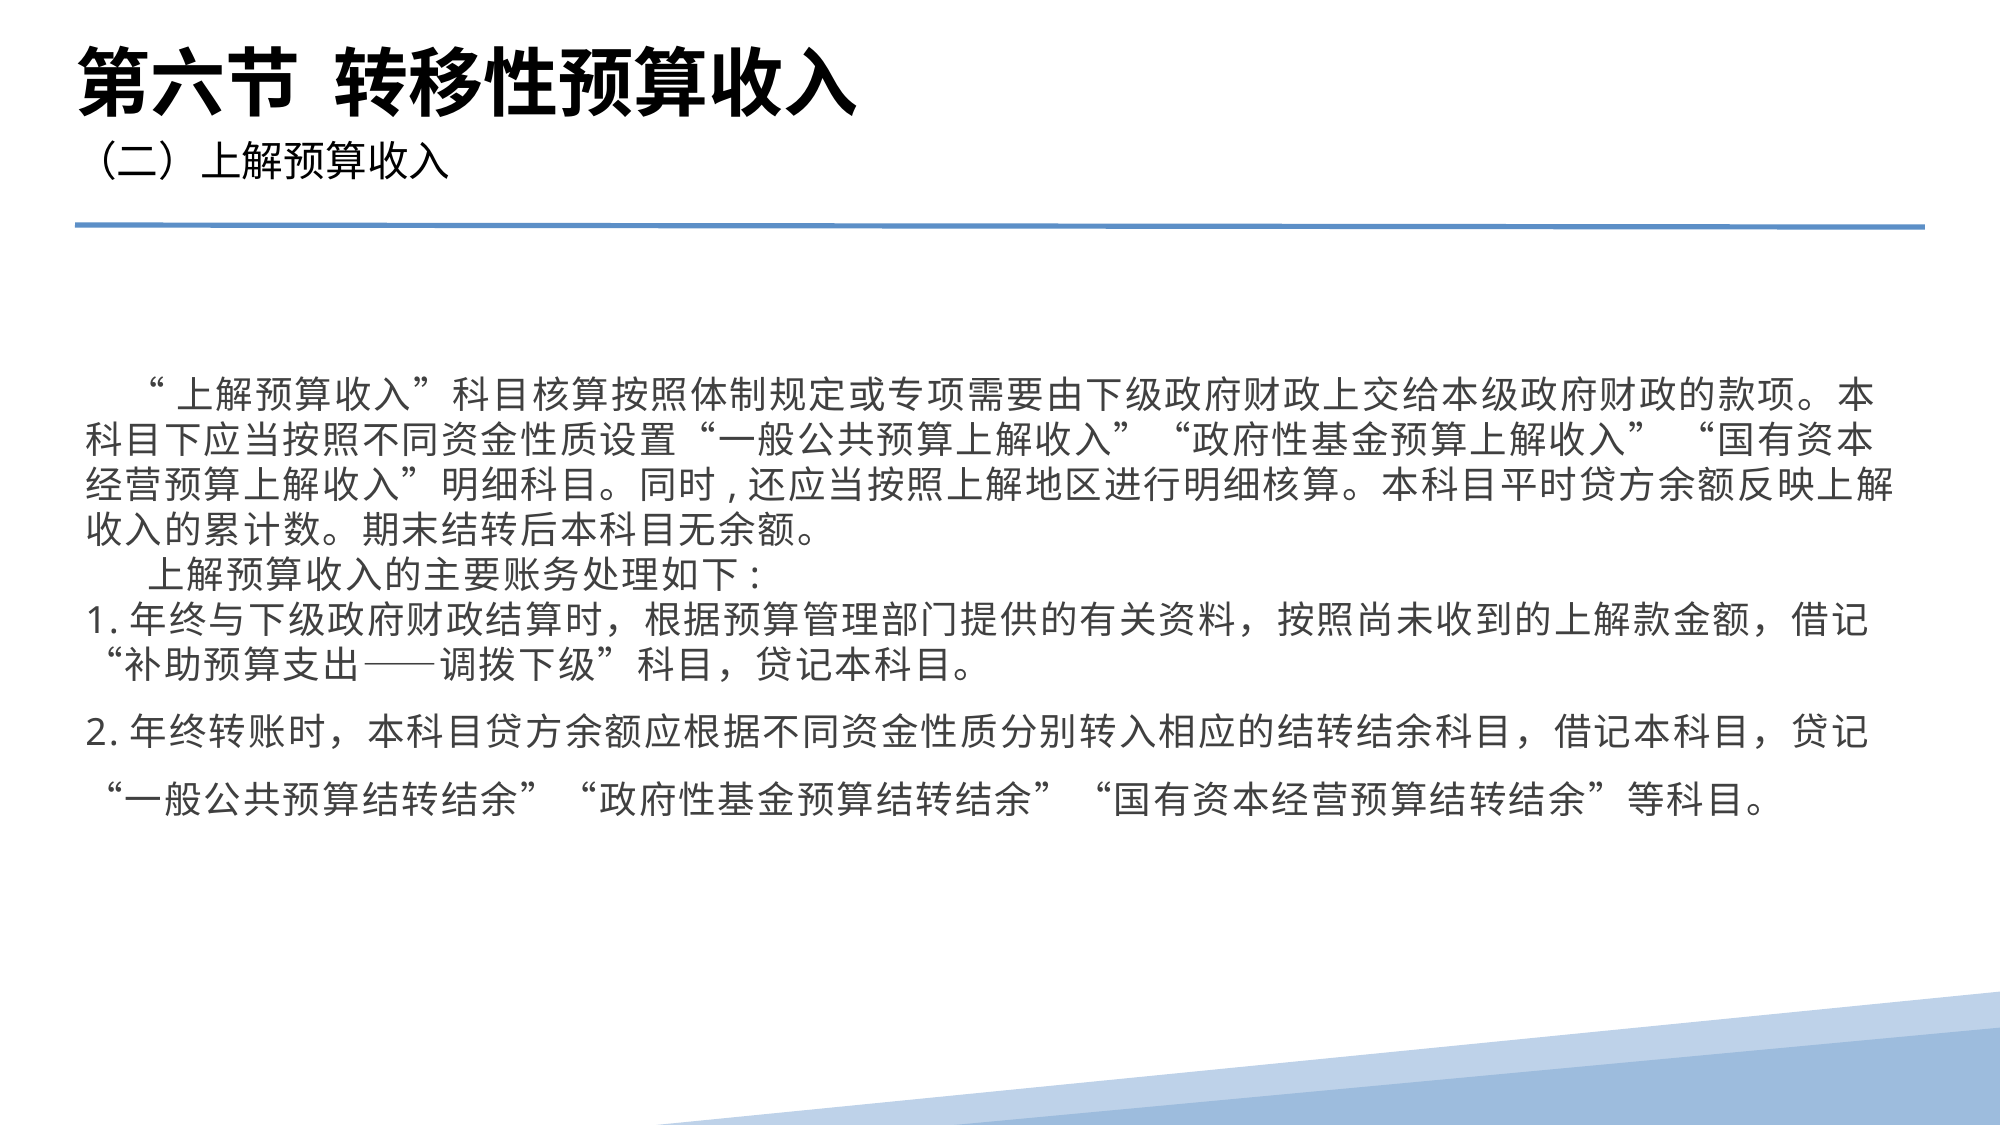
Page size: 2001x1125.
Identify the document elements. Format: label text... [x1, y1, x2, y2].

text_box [74, 224, 1925, 228]
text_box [656, 991, 2000, 1125]
text_box 第六节 转移性预算收入 [75, 24, 1925, 124]
text_box （二）上解预算收入 [75, 124, 1925, 200]
text_box “上解预算收入”科目核算按照体制规定或专项需要由下级政府财政上交给本级政府财政的款项。本科目下应当按照不同资金性质设置“一般公共预算上解收入”“政府性基金预算上解收入” “国有资本经营预算上解收入”明细科目。同时,还应当按照上解地区进行明细核算。本科目平时贷方余额反映上解收入的累计数。期末结转后本科目无余额。 上解预算收入的主要账务处理如下: 1.年终与下级政府财政结算时，根据预算管理部门提供的有关资料，按照尚未收到的上解款金额，借记“补助预算支出――调拨下级”科目，贷记本科目。 2.年终转账时，本科目贷方余额应根据不同资金性质分别转入相应的结转结余科目，借记本科目，贷记“一般公共预算结转结余”“政府性基金预算结转结余”“国有资本经营预算结转结余”等科目。 [75, 248, 1925, 943]
